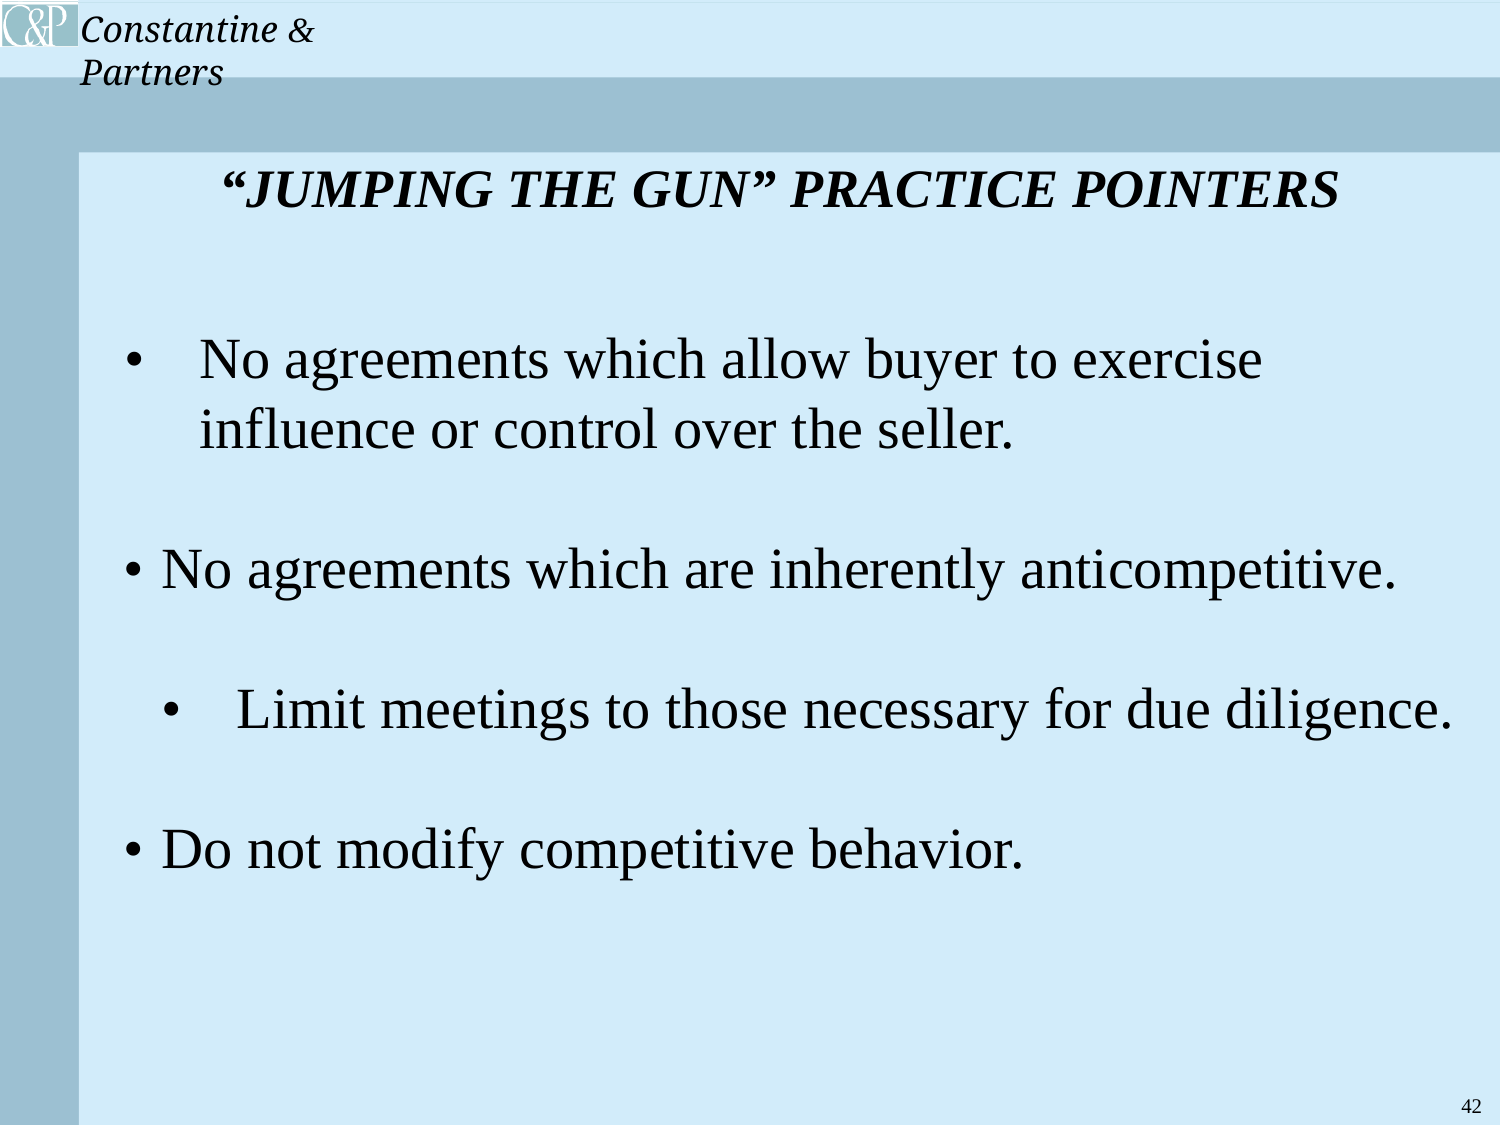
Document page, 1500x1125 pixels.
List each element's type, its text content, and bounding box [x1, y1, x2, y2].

text_box • No agreements which allow buyer to exercise influence or control over the seller. • No agreements which are inherently anticompetitive. • Limit meetings to those necessary for due diligence. • Do not modify competitive behavior. [70, 312, 1498, 888]
text_box “JUMPING THE GUN” PRACTICE POINTERS [74, 145, 1500, 226]
